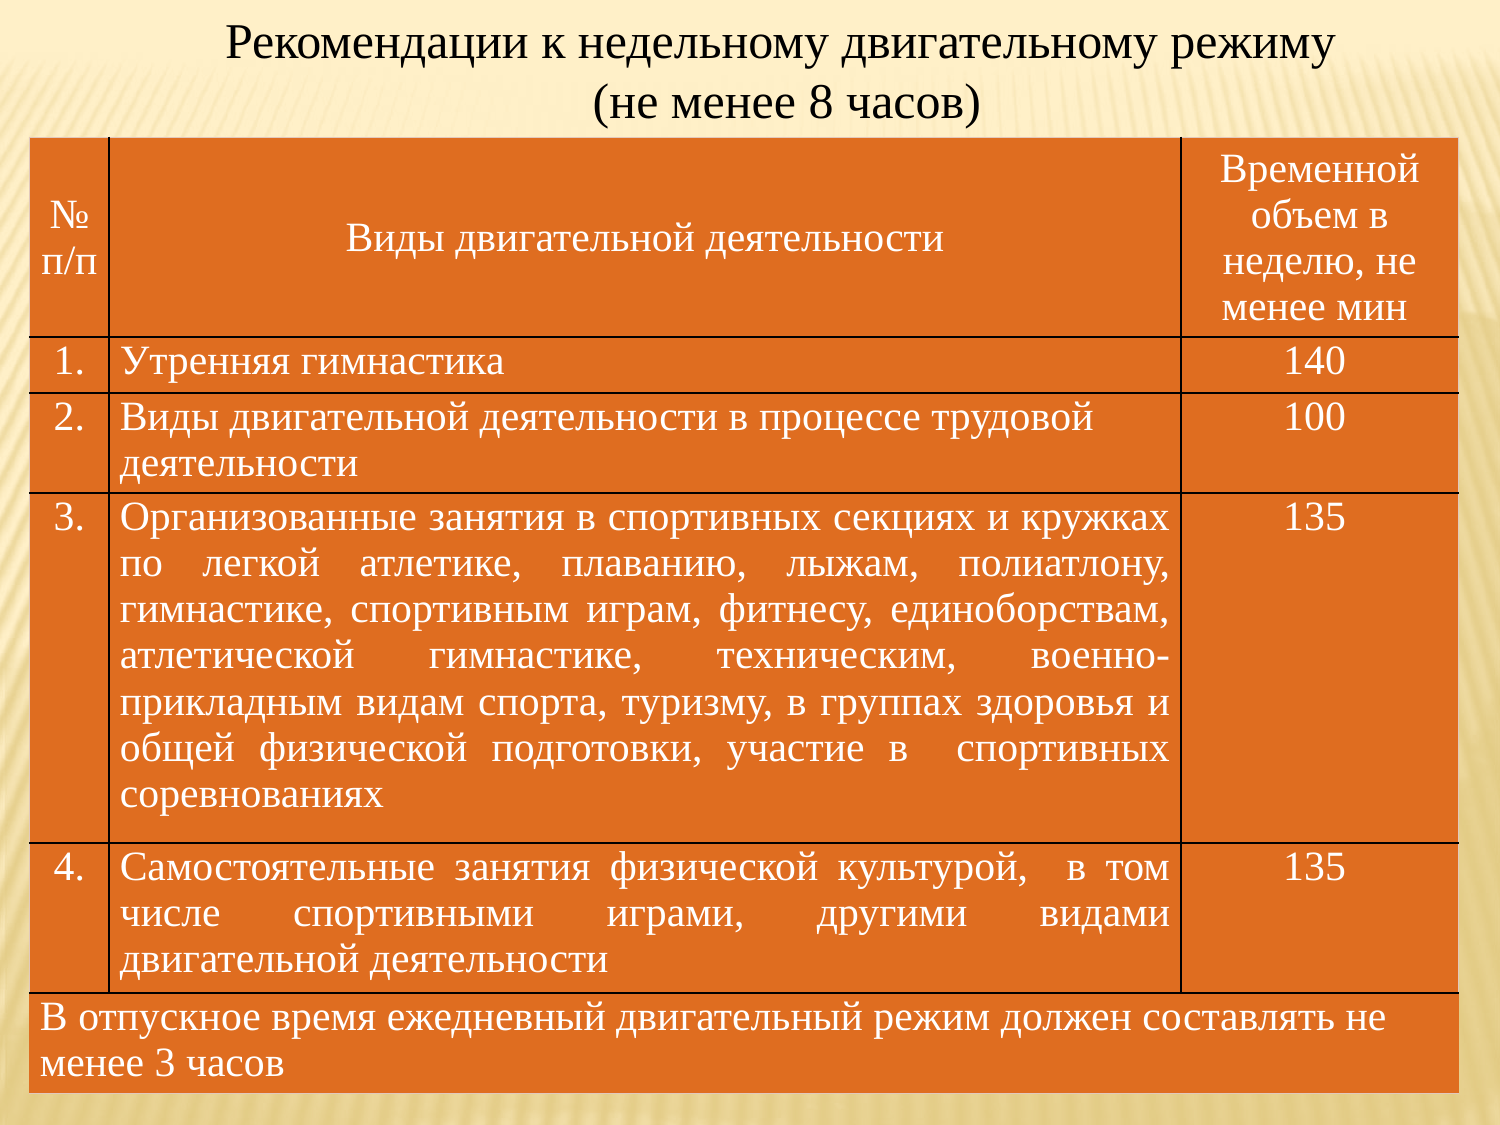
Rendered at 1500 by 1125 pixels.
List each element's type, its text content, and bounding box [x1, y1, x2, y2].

table_cell 100 [1182, 394, 1458, 492]
table_cell В отпускное время ежедневный двигательный режим должен составлять не менее 3 часов [29, 994, 1459, 1093]
table_header № п/п [30, 138, 108, 336]
table_cell Самостоятельные занятия физической культурой, в том числе спортивными играми, другими видами двигательной деятельности [110, 844, 1180, 992]
table_cell 2. [30, 394, 108, 492]
table_cell Организованные занятия в спортивных секциях и кружках по легкой атлетике, плаванию, лыжам, полиатлону, гимнастике, спортивным играм, фитнесу, единоборствам, атлетической гимнастике, техническим, военно-прикладным видам спорта, туризму, в группах здоровья и общей физической подготовки, участие в спортивных соревнованиях [110, 494, 1180, 842]
table_cell Виды двигательной деятельности в процессе трудовой деятельности [110, 394, 1180, 492]
table_cell 135 [1182, 494, 1458, 842]
table_header Временной объем в неделю, не менее мин [1182, 138, 1458, 336]
table_header Виды двигательной деятельности [110, 138, 1180, 336]
text_box Рекомендации к недельному двигательному режиму (не менее 8 часов) [0, 0, 1500, 136]
table_cell 135 [1182, 844, 1458, 992]
table_cell 1. [30, 338, 108, 392]
table_cell 140 [1182, 338, 1458, 392]
table_cell 4. [30, 844, 108, 992]
table_cell 3. [30, 494, 108, 842]
table_cell Утренняя гимнастика [110, 338, 1180, 392]
